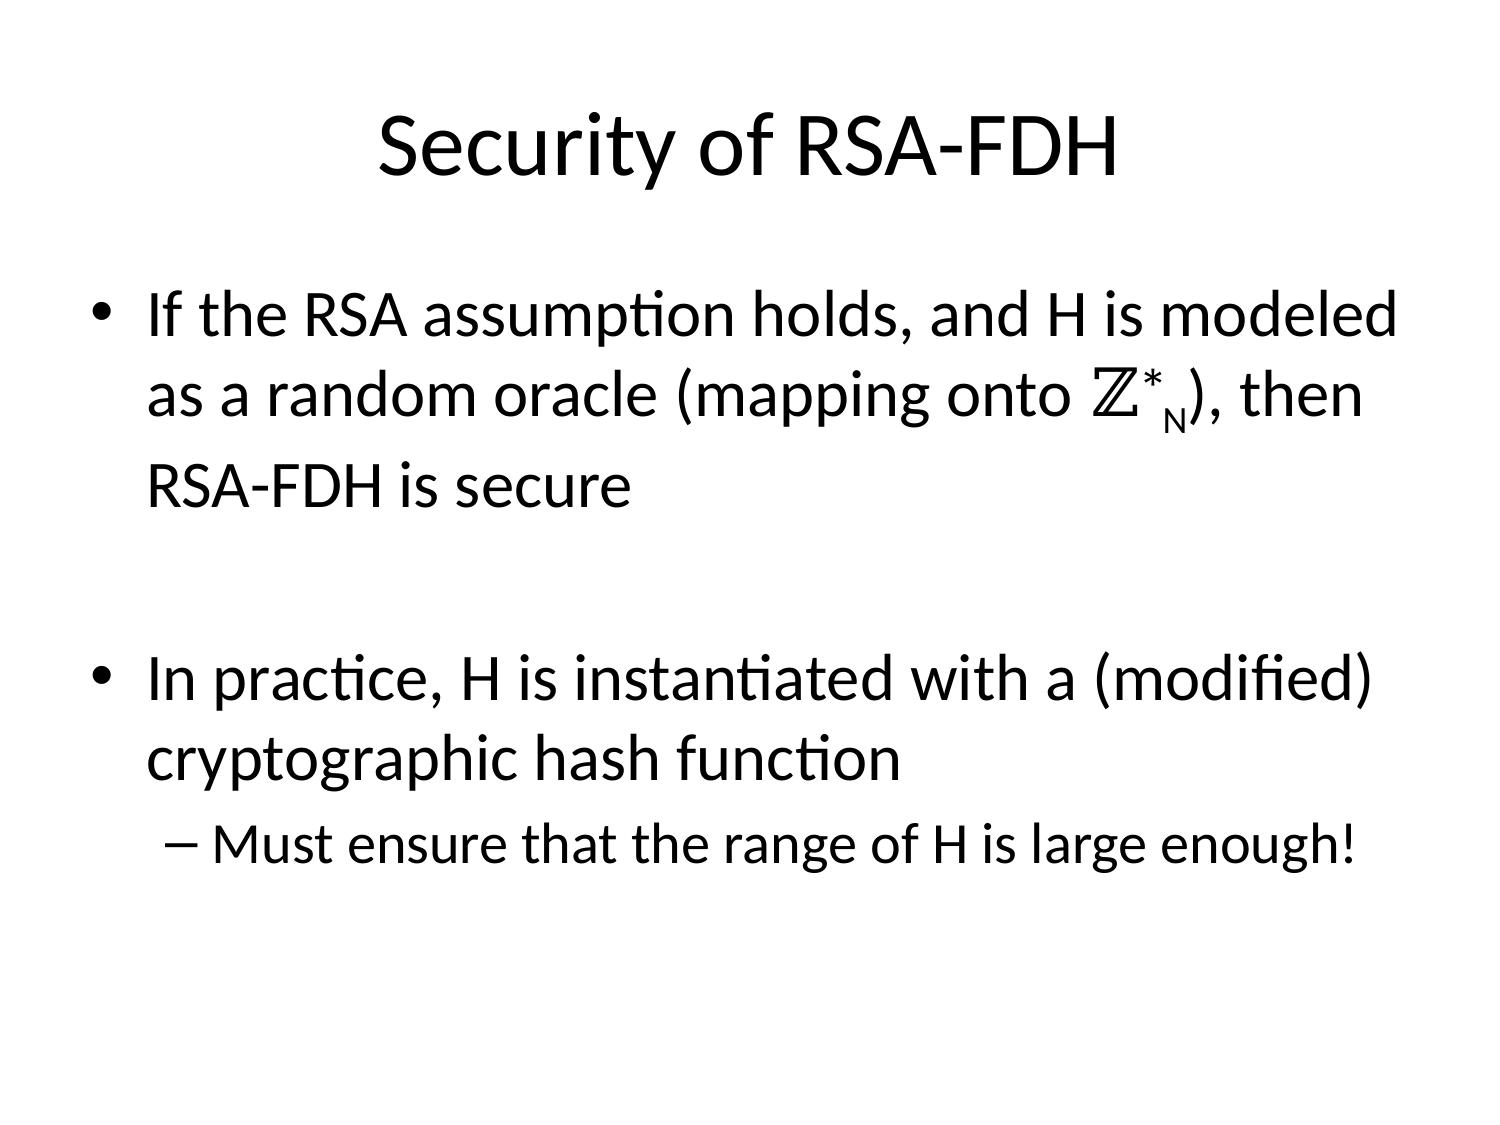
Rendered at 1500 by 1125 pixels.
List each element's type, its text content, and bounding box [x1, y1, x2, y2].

list If the RSA assumption holds, and H is modeled as a random oracle (mapping onto ℤ*N), then RSA-FDH is secure In practice, H is instantiated with a (modified) cryptographic hash function Must ensure that the range of H is large enough! [75, 262, 1425, 1005]
title Security of RSA-FDH [75, 45, 1425, 233]
